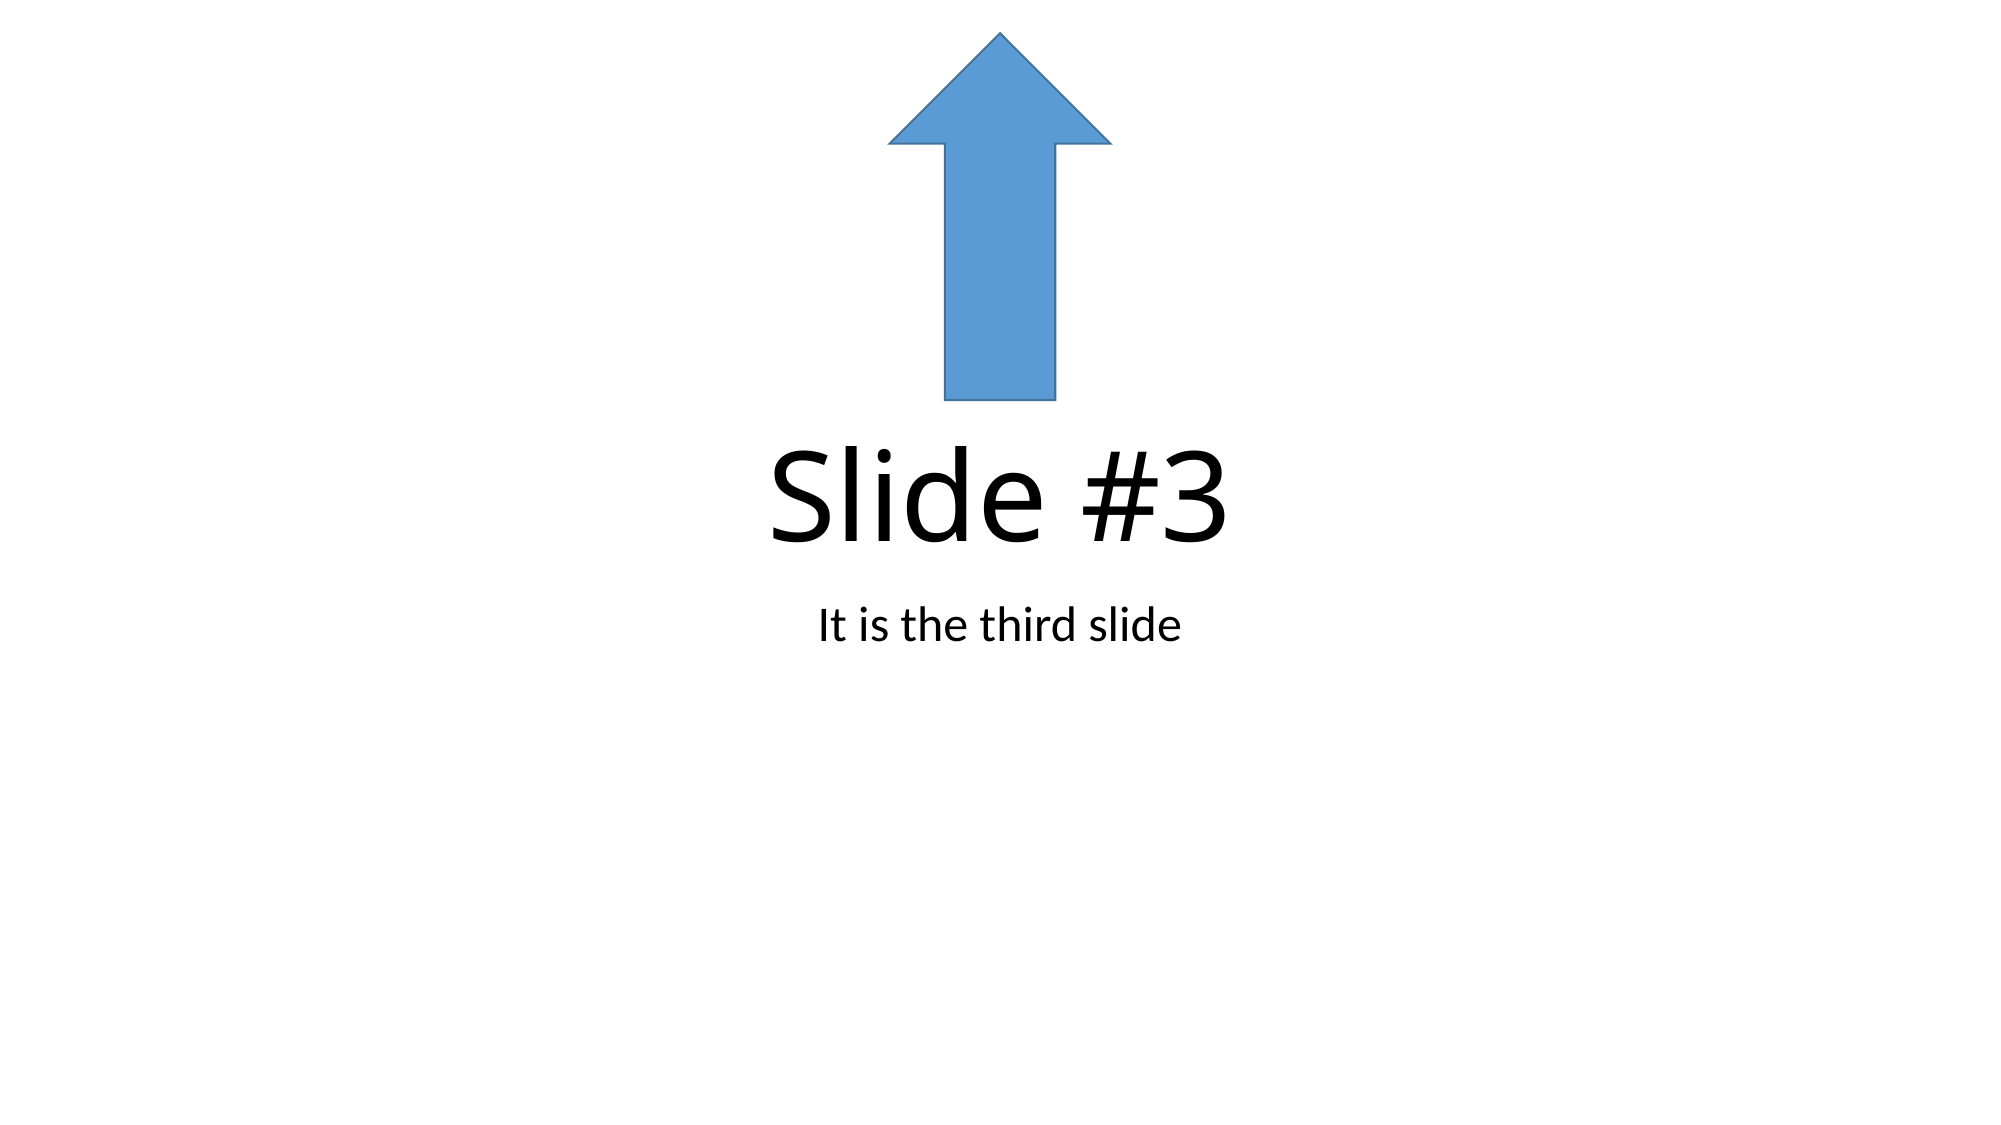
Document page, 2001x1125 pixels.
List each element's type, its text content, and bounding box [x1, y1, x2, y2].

subtitle It is the third slide [249, 590, 1750, 863]
text_box [887, 31, 1113, 402]
title Slide #3 [249, 184, 1750, 576]
